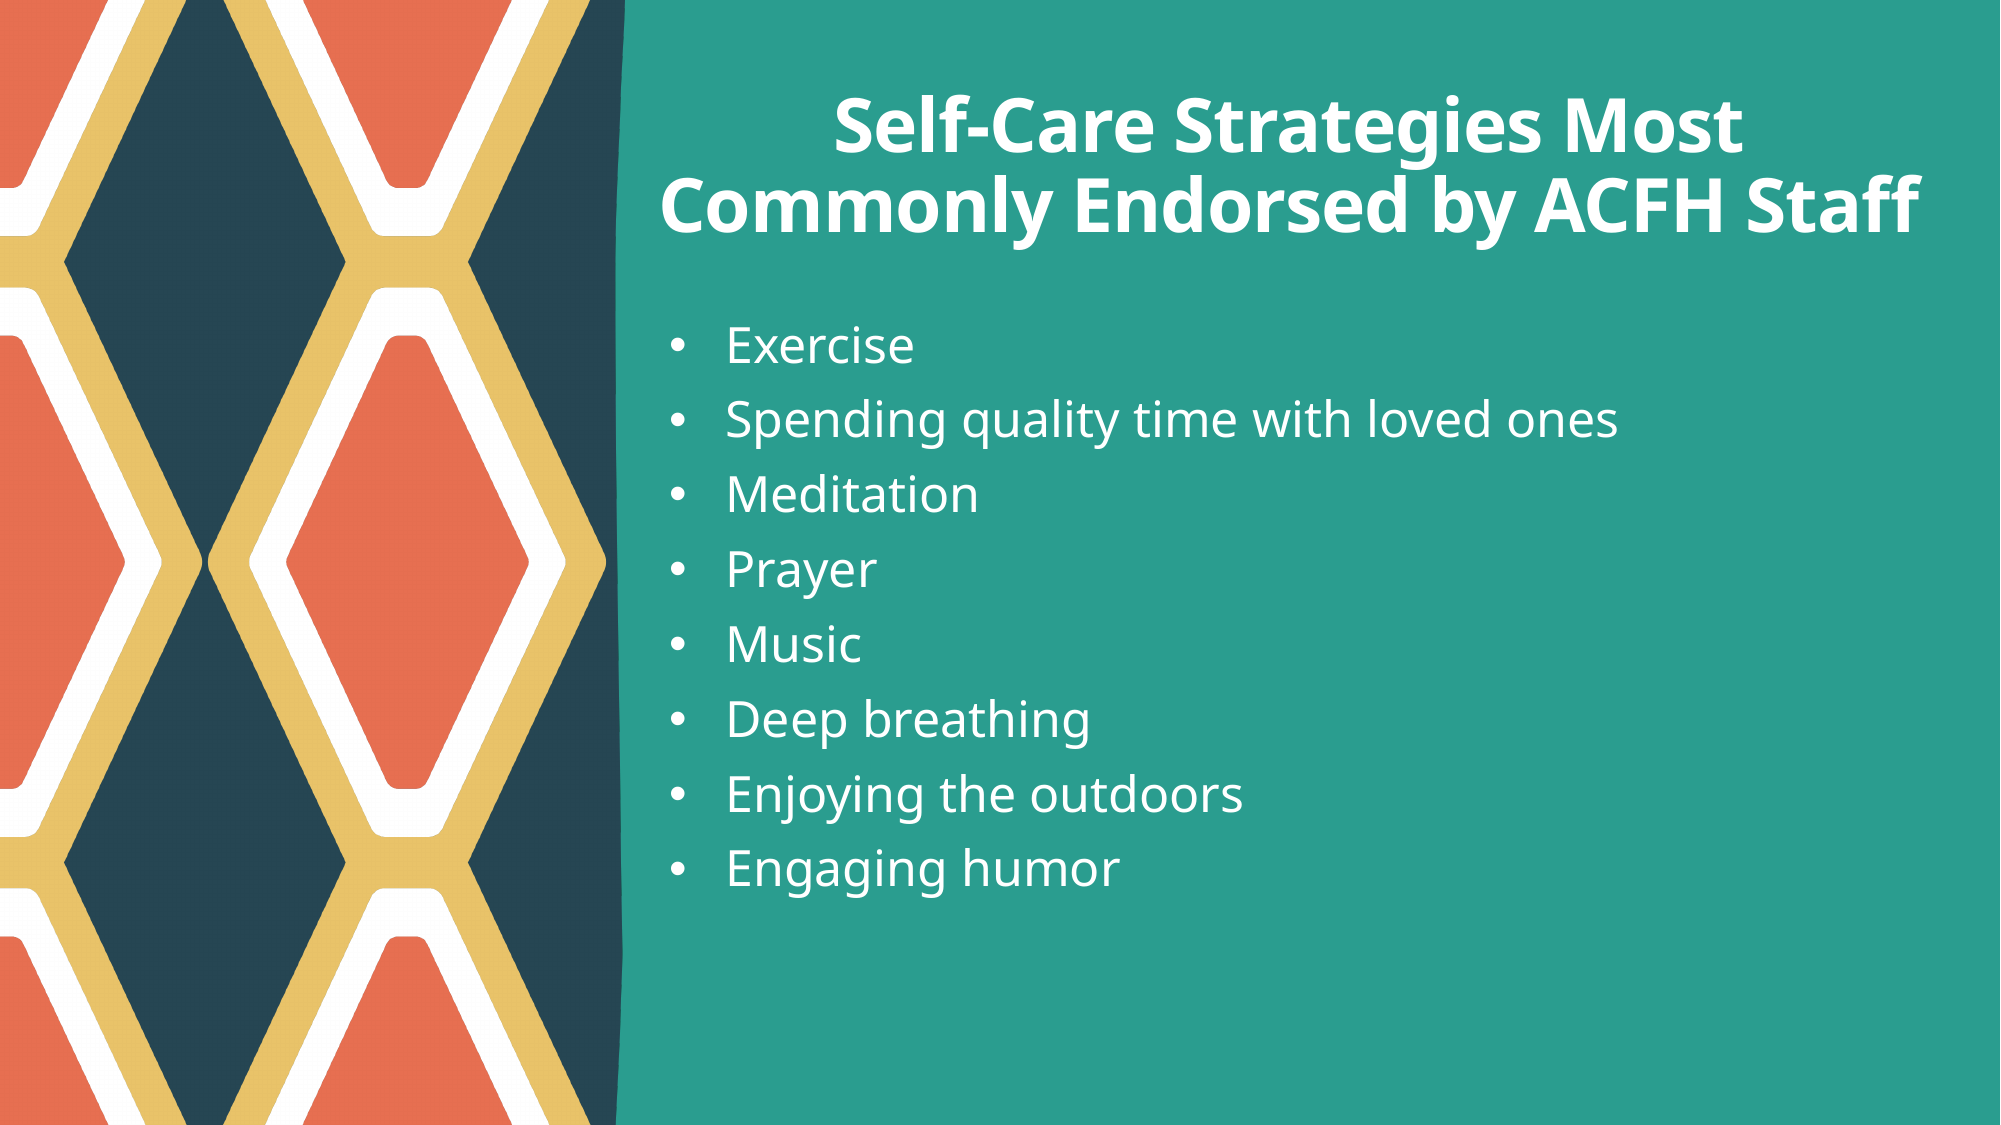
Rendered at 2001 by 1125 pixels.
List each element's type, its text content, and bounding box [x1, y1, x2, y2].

list Exercise Spending quality time with loved ones Meditation Prayer Music Deep breathing Enjoying the outdoors Engaging humor [654, 312, 1885, 1046]
picture [0, 0, 625, 1125]
title Self-Care Strategies Most Commonly Endorsed by ACFH Staff [620, 79, 1957, 275]
